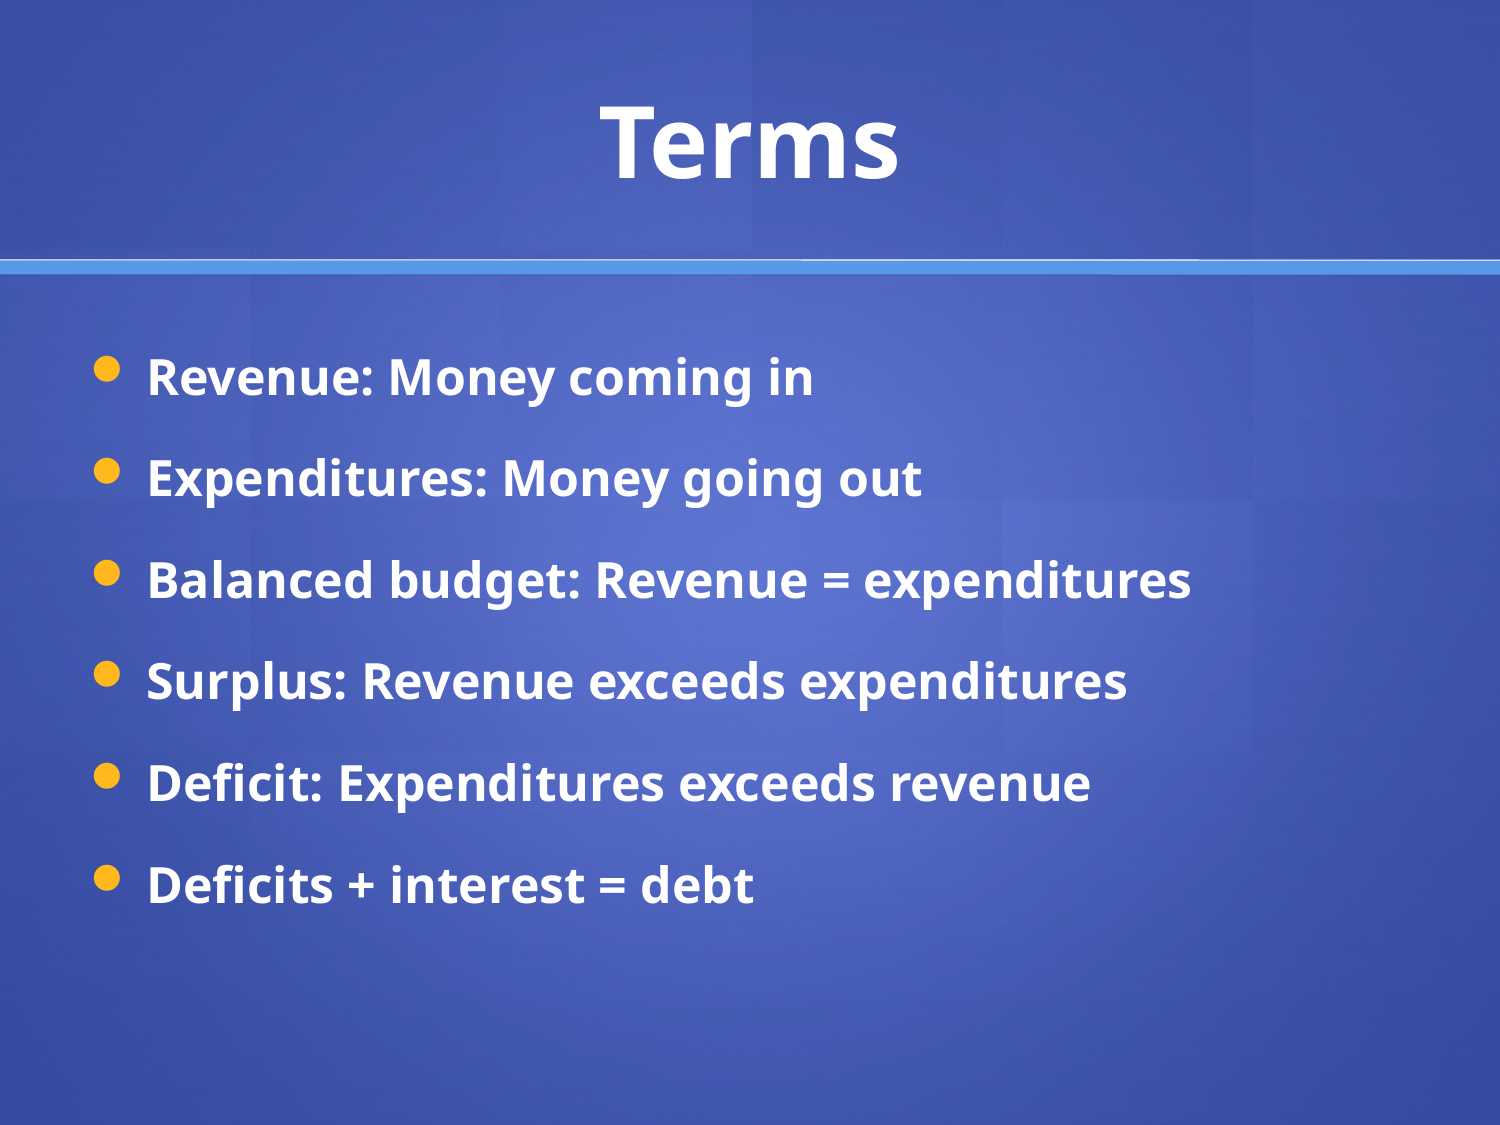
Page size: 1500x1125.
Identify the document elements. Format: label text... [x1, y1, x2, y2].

list Revenue: Money coming in Expenditures: Money going out Balanced budget: Revenue = expenditures Surplus: Revenue exceeds expenditures Deficit: Expenditures exceeds revenue Deficits + interest = debt [75, 337, 1425, 988]
title Terms [75, 45, 1425, 233]
